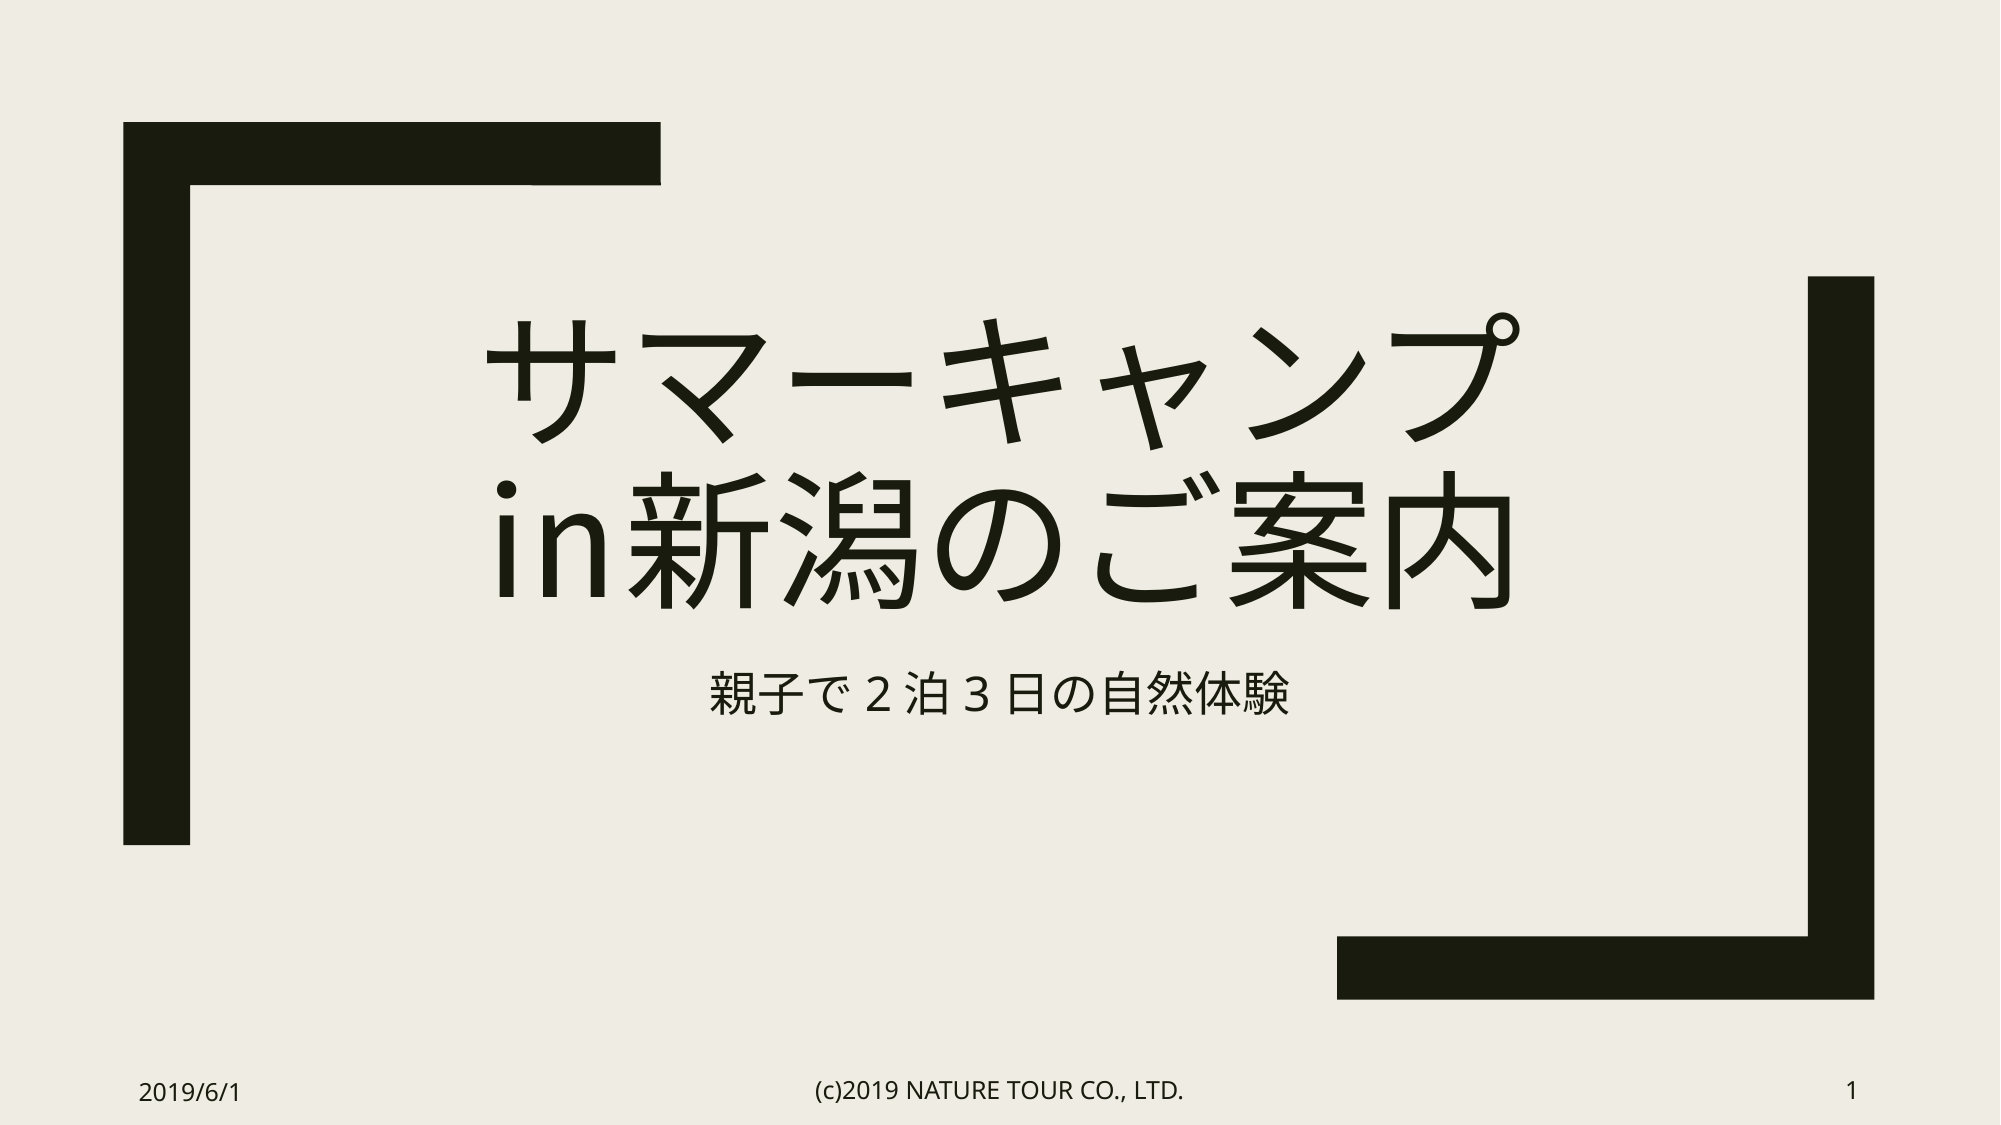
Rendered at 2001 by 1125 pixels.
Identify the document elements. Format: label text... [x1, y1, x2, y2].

title サマーキャンプ ㏌新潟のご案内 [314, 293, 1686, 638]
slide_number 1 [1612, 1058, 1875, 1125]
subtitle 親子で2泊3日の自然体験 [439, 649, 1561, 828]
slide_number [123, 1058, 388, 1125]
footer (c)2019 NATURE TOUR CO., LTD. [423, 1058, 1576, 1125]
